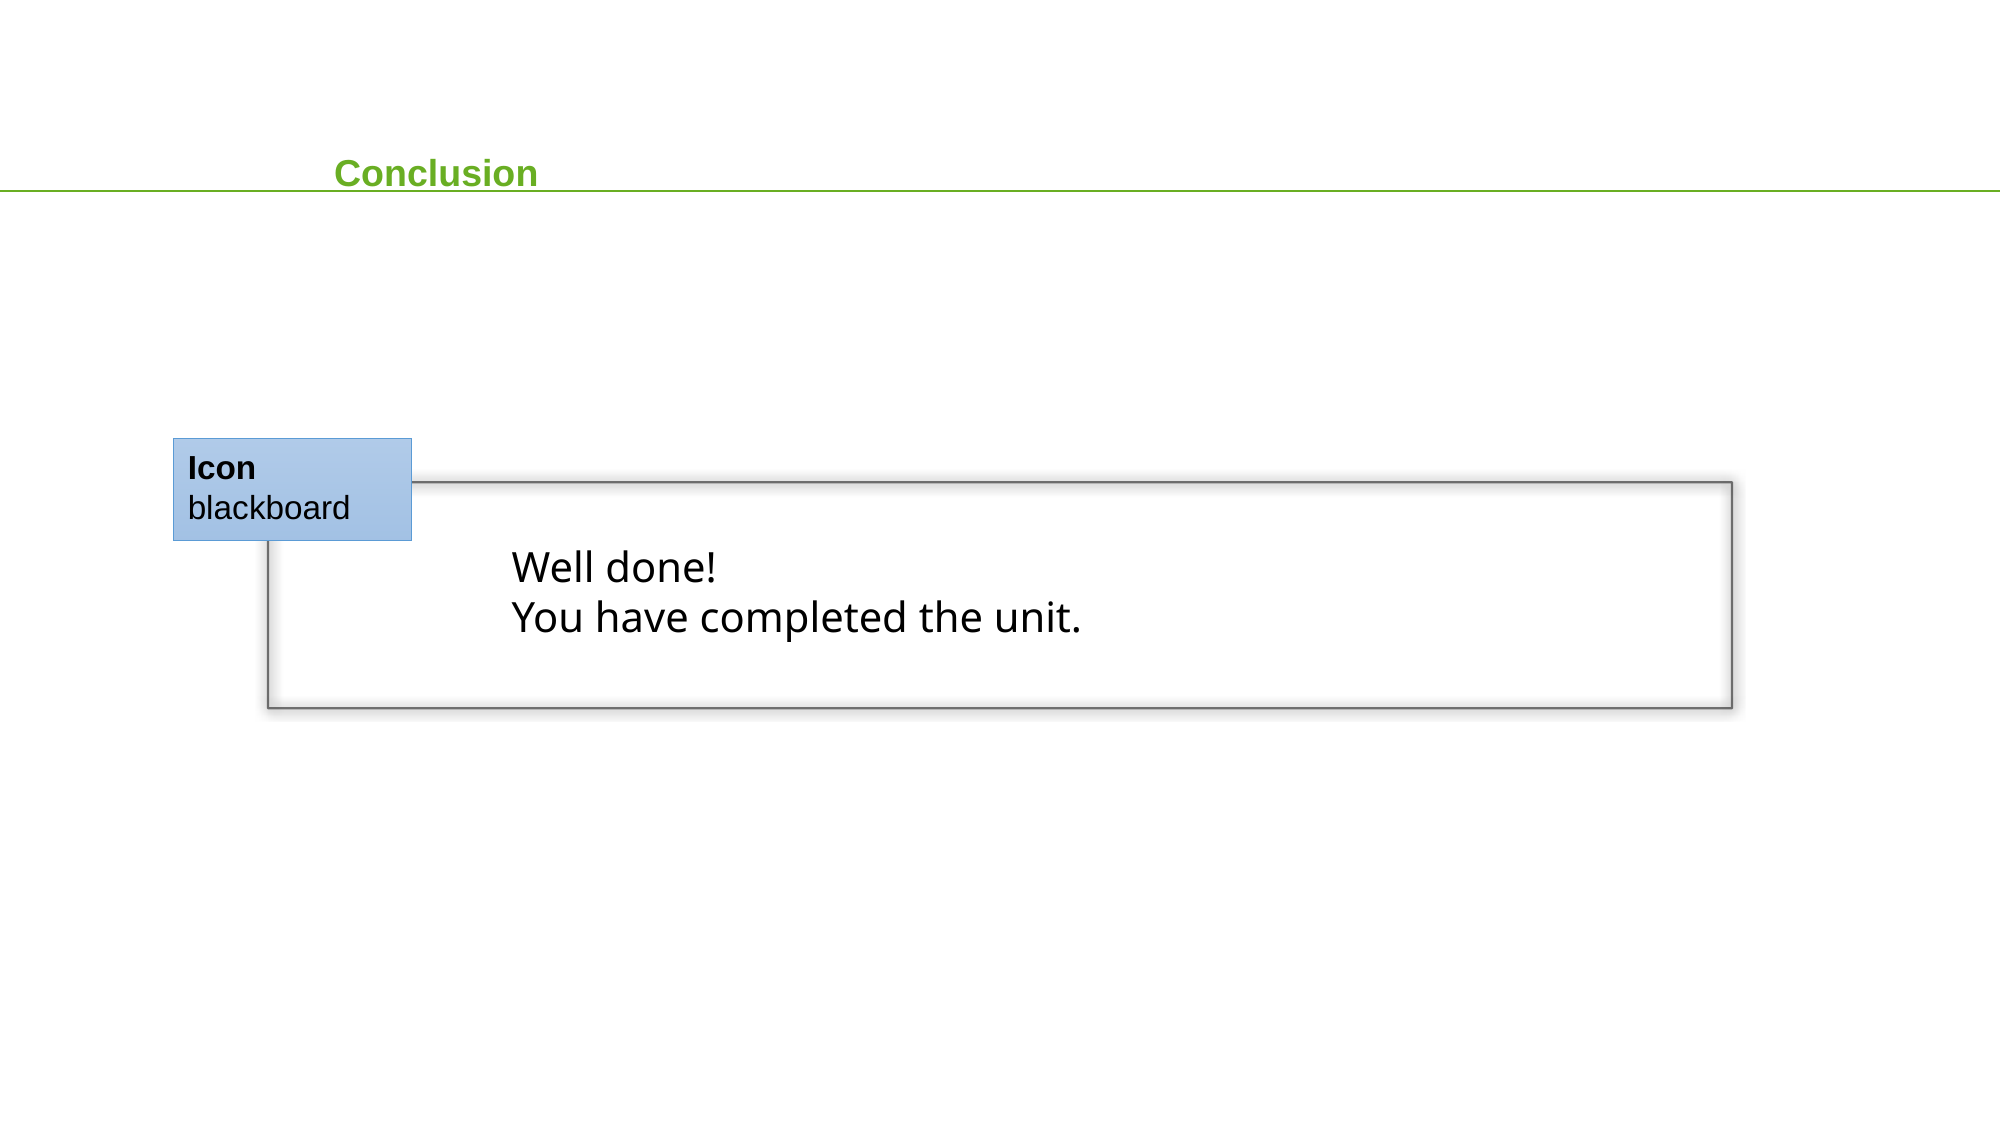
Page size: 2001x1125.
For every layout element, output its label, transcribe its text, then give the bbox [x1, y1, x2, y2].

text_box Icon blackboard [173, 438, 412, 541]
text_box [267, 482, 1732, 709]
text_box Conclusion [319, 141, 1520, 202]
